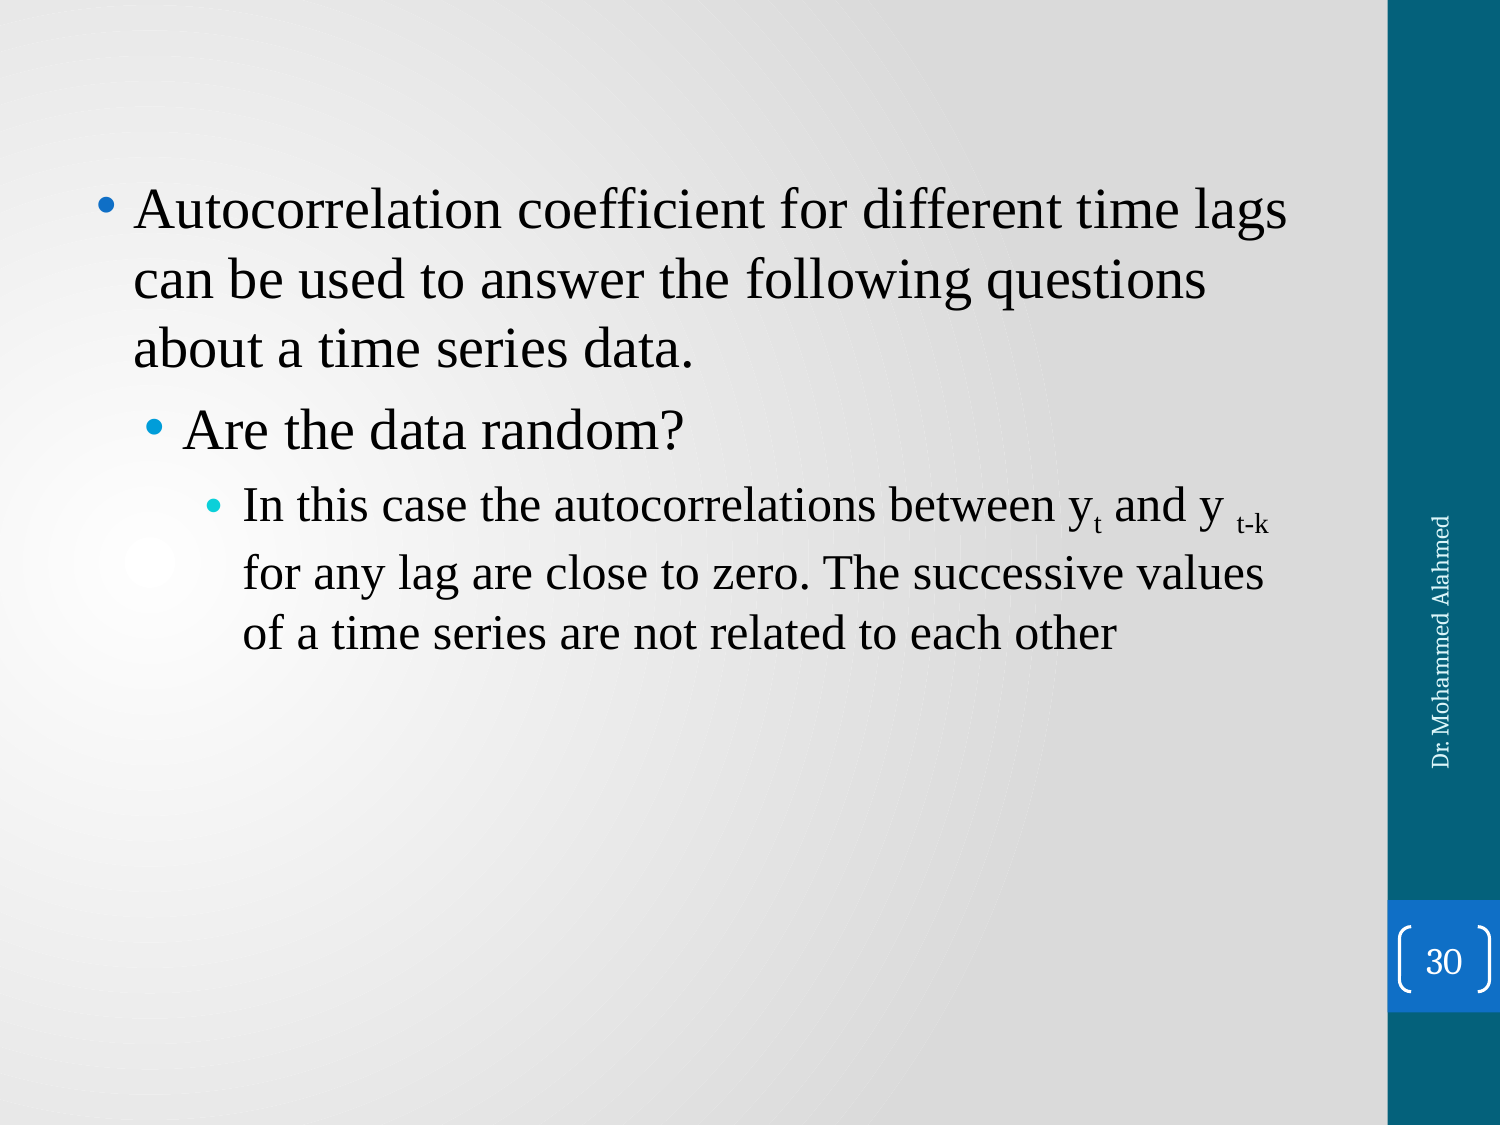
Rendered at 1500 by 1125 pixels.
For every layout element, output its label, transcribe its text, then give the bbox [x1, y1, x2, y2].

footer Dr. Mohammed Alahmed [1408, 500, 1469, 889]
list Autocorrelation coefficient for different time lags can be used to answer the following questions about a time series data. Are the data random? In this case the autocorrelations between yt and y t-k for any lag are close to zero. The successive values of a time series are not related to each other [62, 162, 1313, 950]
slide_number 30 [1397, 925, 1492, 994]
